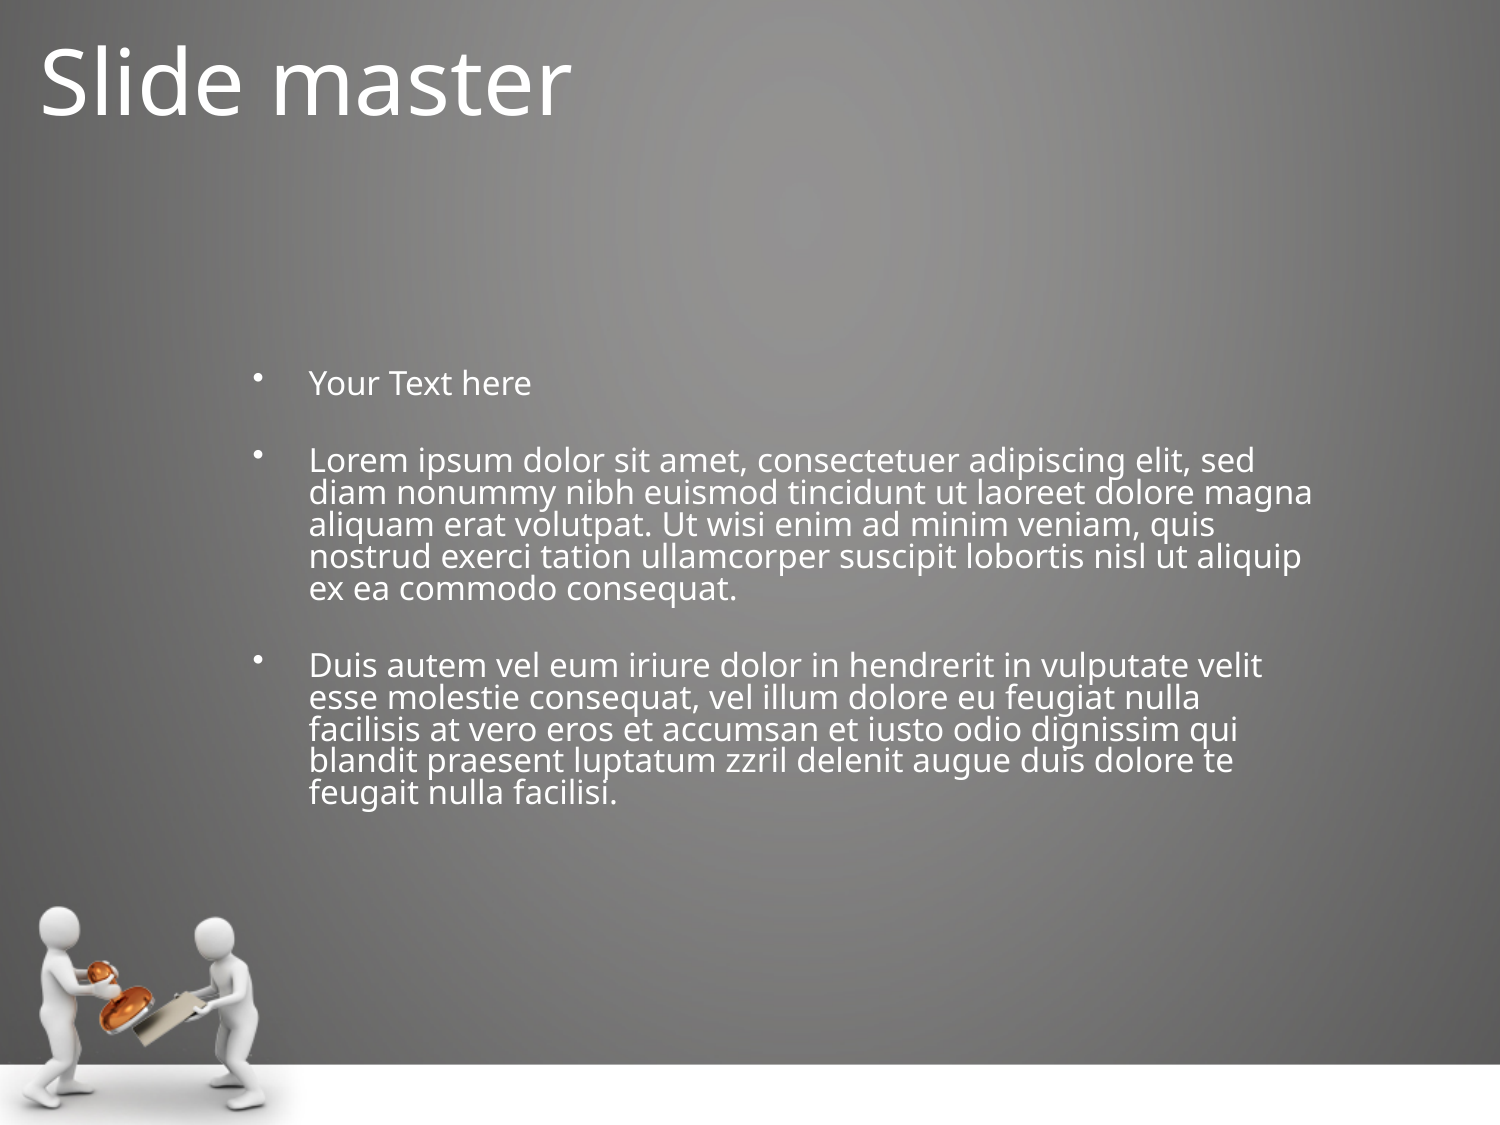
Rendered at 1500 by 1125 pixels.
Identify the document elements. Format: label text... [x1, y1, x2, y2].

picture [0, 0, 1500, 1125]
title Slide master [24, 20, 1438, 138]
list Your Text here Lorem ipsum dolor sit amet, consectetuer adipiscing elit, sed diam nonummy nibh euismod tincidunt ut laoreet dolore magna aliquam erat volutpat. Ut wisi enim ad minim veniam, quis nostrud exerci tation ullamcorper suscipit lobortis nisl ut aliquip ex ea commodo consequat. Duis autem vel eum iriure dolor in hendrerit in vulputate velit esse molestie consequat, vel illum dolore eu feugiat nulla facilisis at vero eros et accumsan et iusto odio dignissim qui blandit praesent luptatum zzril delenit augue duis dolore te feugait nulla facilisi. [237, 362, 1338, 851]
